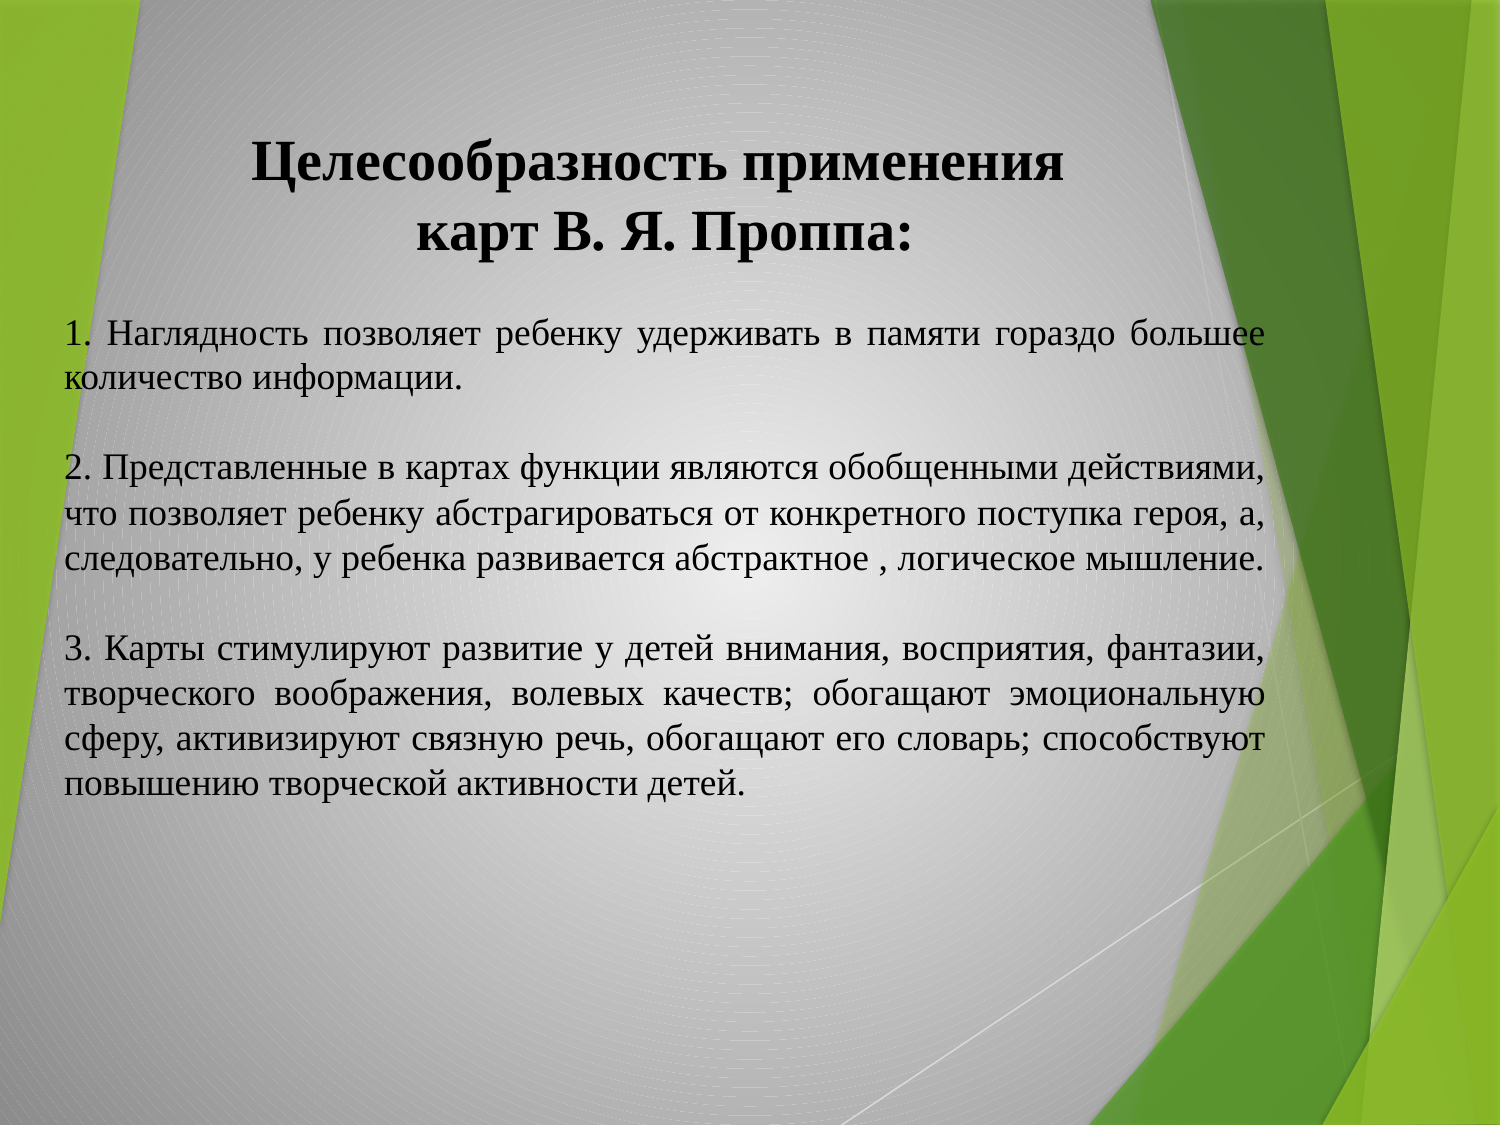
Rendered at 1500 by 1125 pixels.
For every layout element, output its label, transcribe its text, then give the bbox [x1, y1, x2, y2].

text_box [135, 54, 1447, 116]
text_box Целесообразность применения карт В. Я. Проппа: 1. Наглядность позволяет ребенку удерживать в памяти гораздо большее количество информации. 2. Представленные в картах функции являются обобщенными действиями, что позволяет ребенку абстрагироваться от конкретного поступка героя, а, следовательно, у ребенка развивается абстрактное , логическое мышление. 3. Карты стимулируют развитие у детей внимания, восприятия, фантазии, творческого воображения, волевых качеств; обогащают эмоциональную сферу, активизируют связную речь, обогащают его словарь; способствуют повышению творческой активности детей. [49, 115, 1282, 900]
